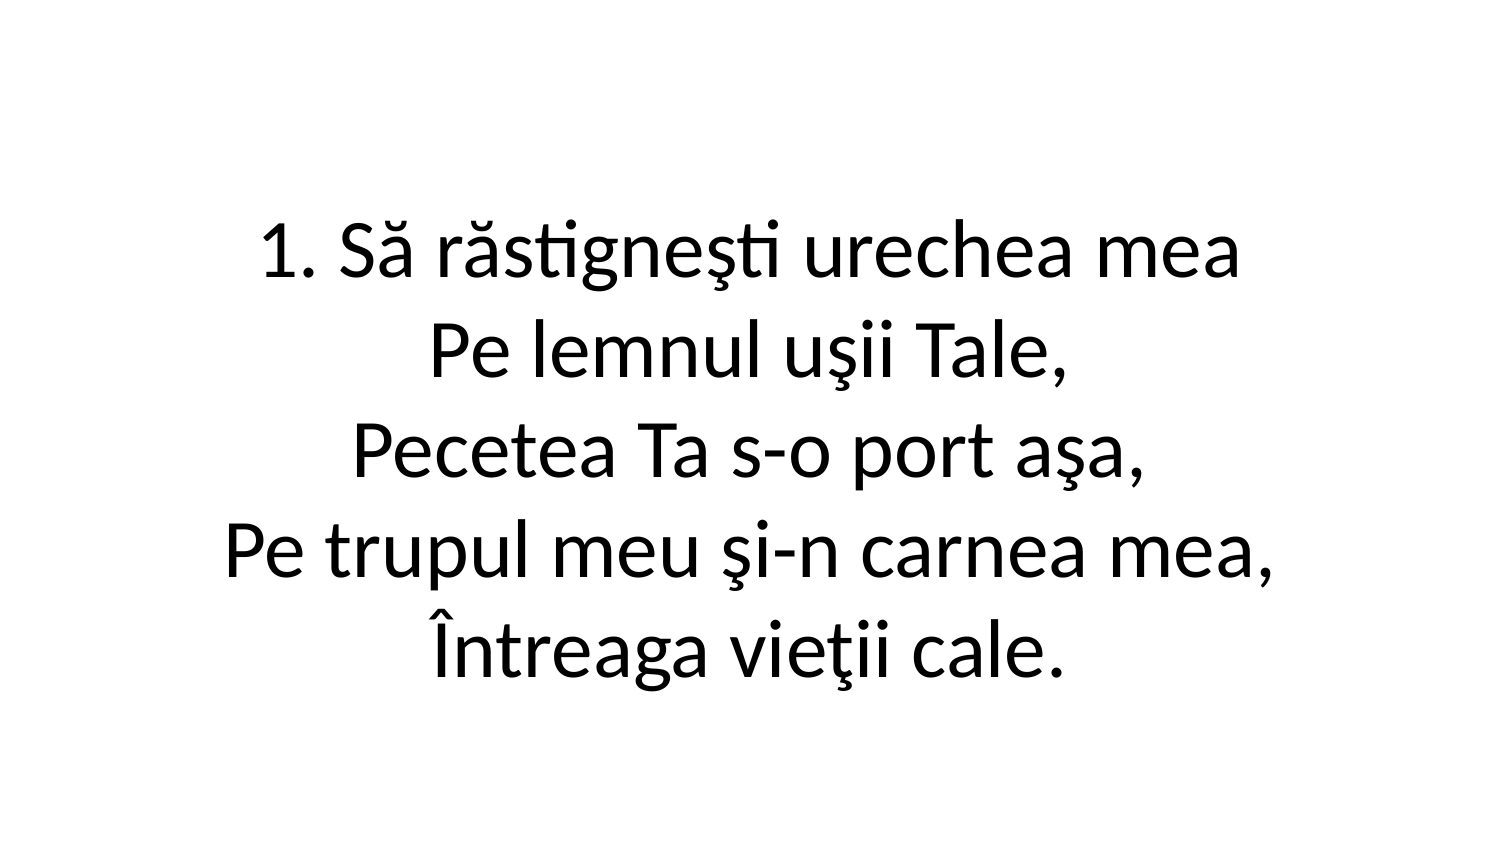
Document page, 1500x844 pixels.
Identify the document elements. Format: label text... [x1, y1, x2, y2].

text_box 1. Să răstigneşti urechea mea Pe lemnul uşii Tale, Pecetea Ta s-o port aşa, Pe trupul meu şi-n carnea mea, Întreaga vieţii cale. [208, 142, 1292, 702]
